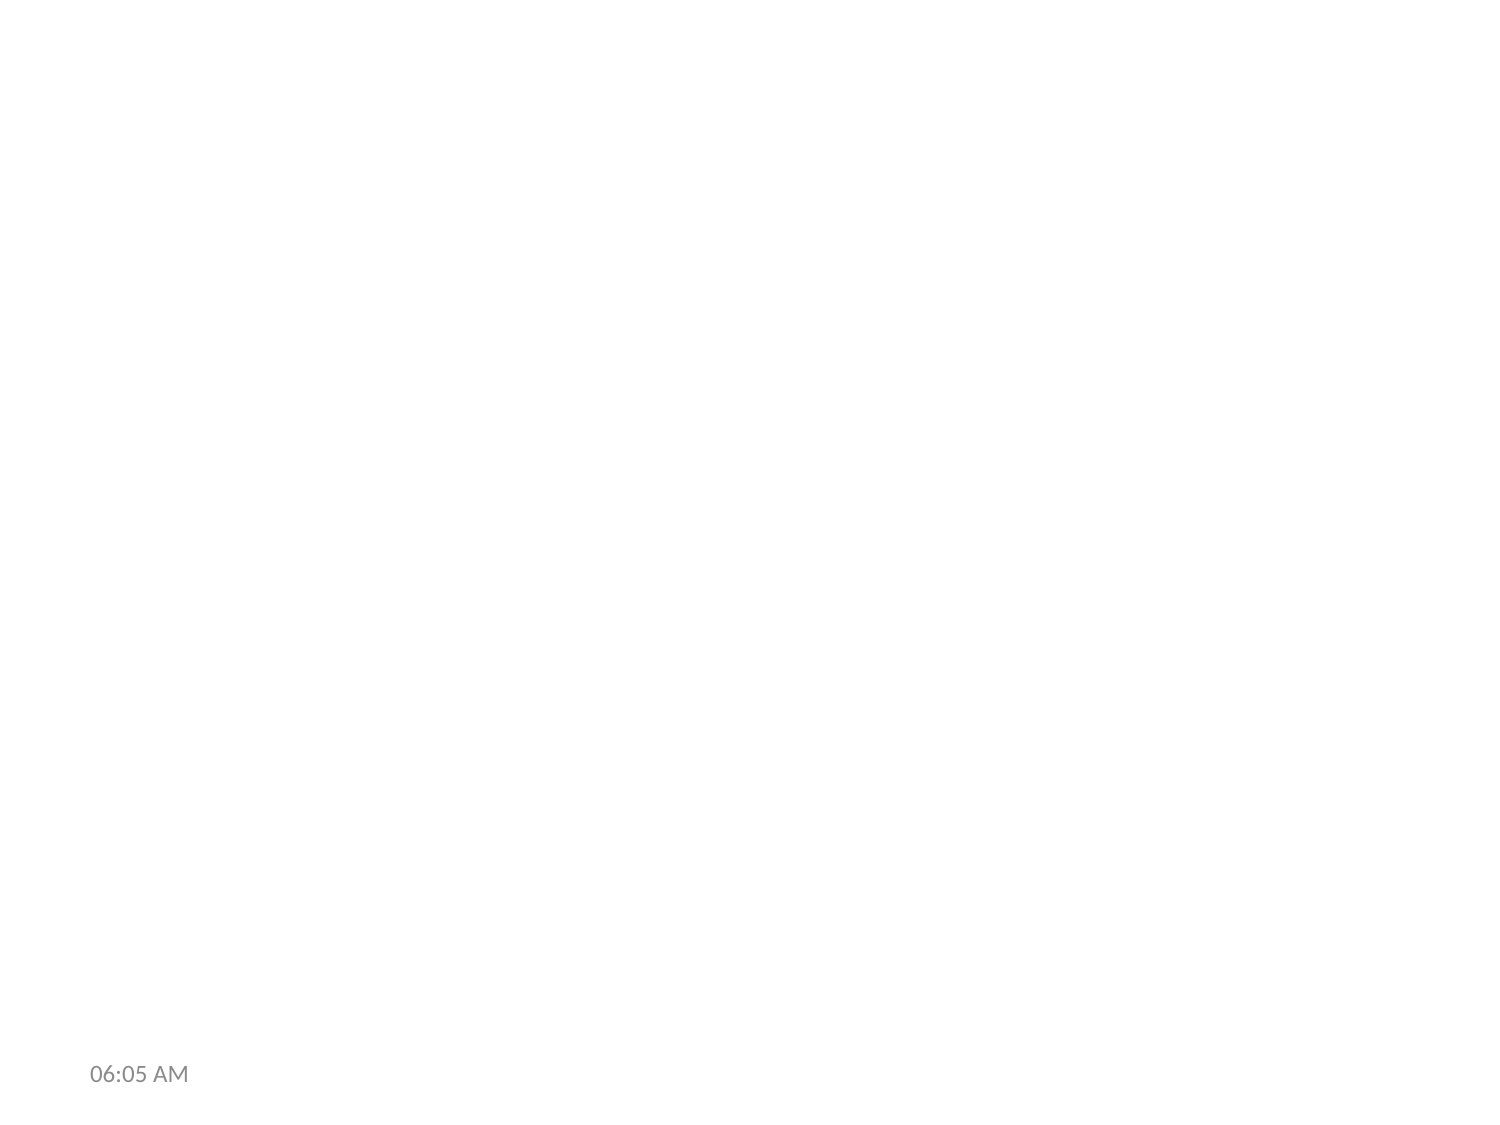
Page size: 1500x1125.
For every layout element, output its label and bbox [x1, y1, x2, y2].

slide_number [75, 1042, 425, 1103]
